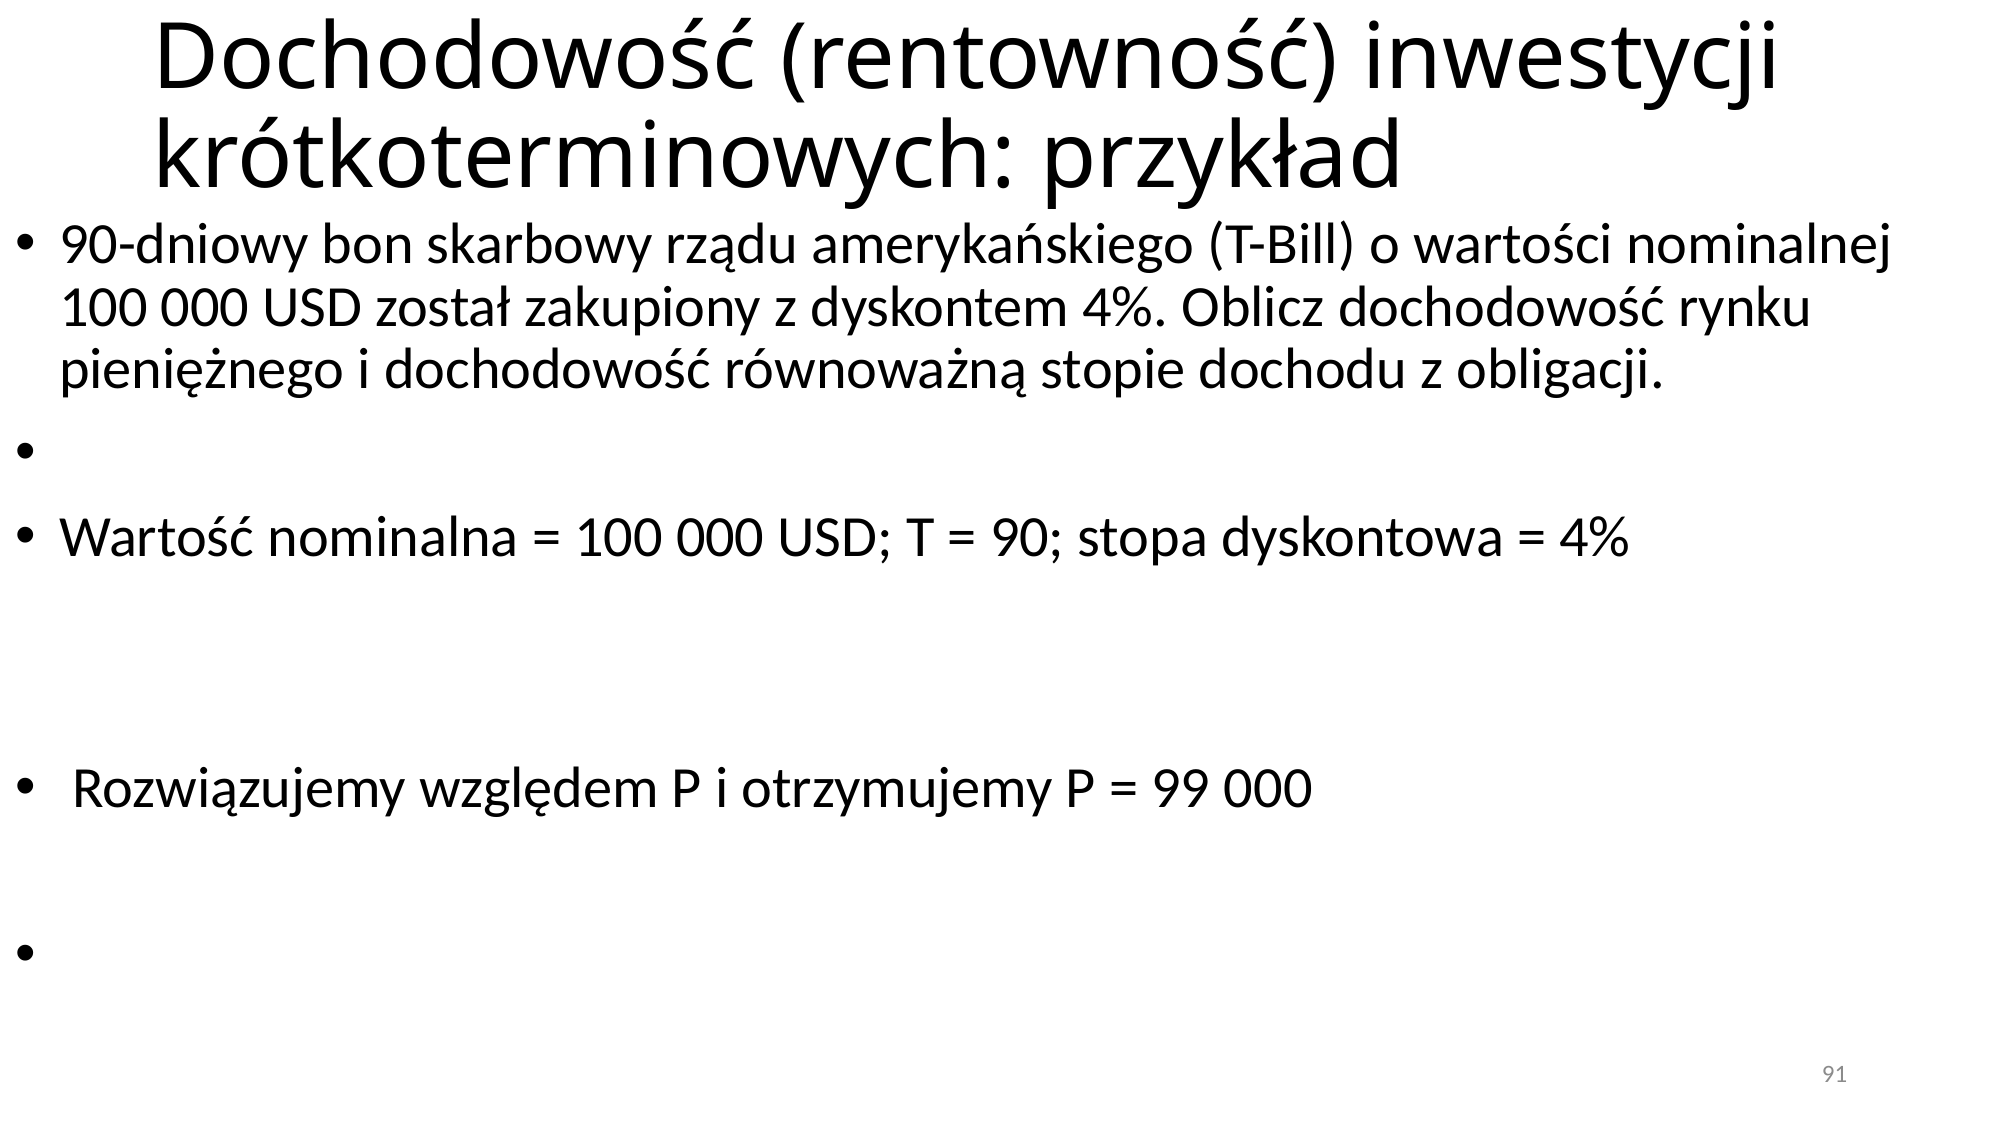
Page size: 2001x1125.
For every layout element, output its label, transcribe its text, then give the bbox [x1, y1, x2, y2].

slide_number 91 [1412, 1042, 1863, 1103]
title Dochodowość (rentowność) inwestycji krótkoterminowych: przykład [137, 0, 1863, 218]
